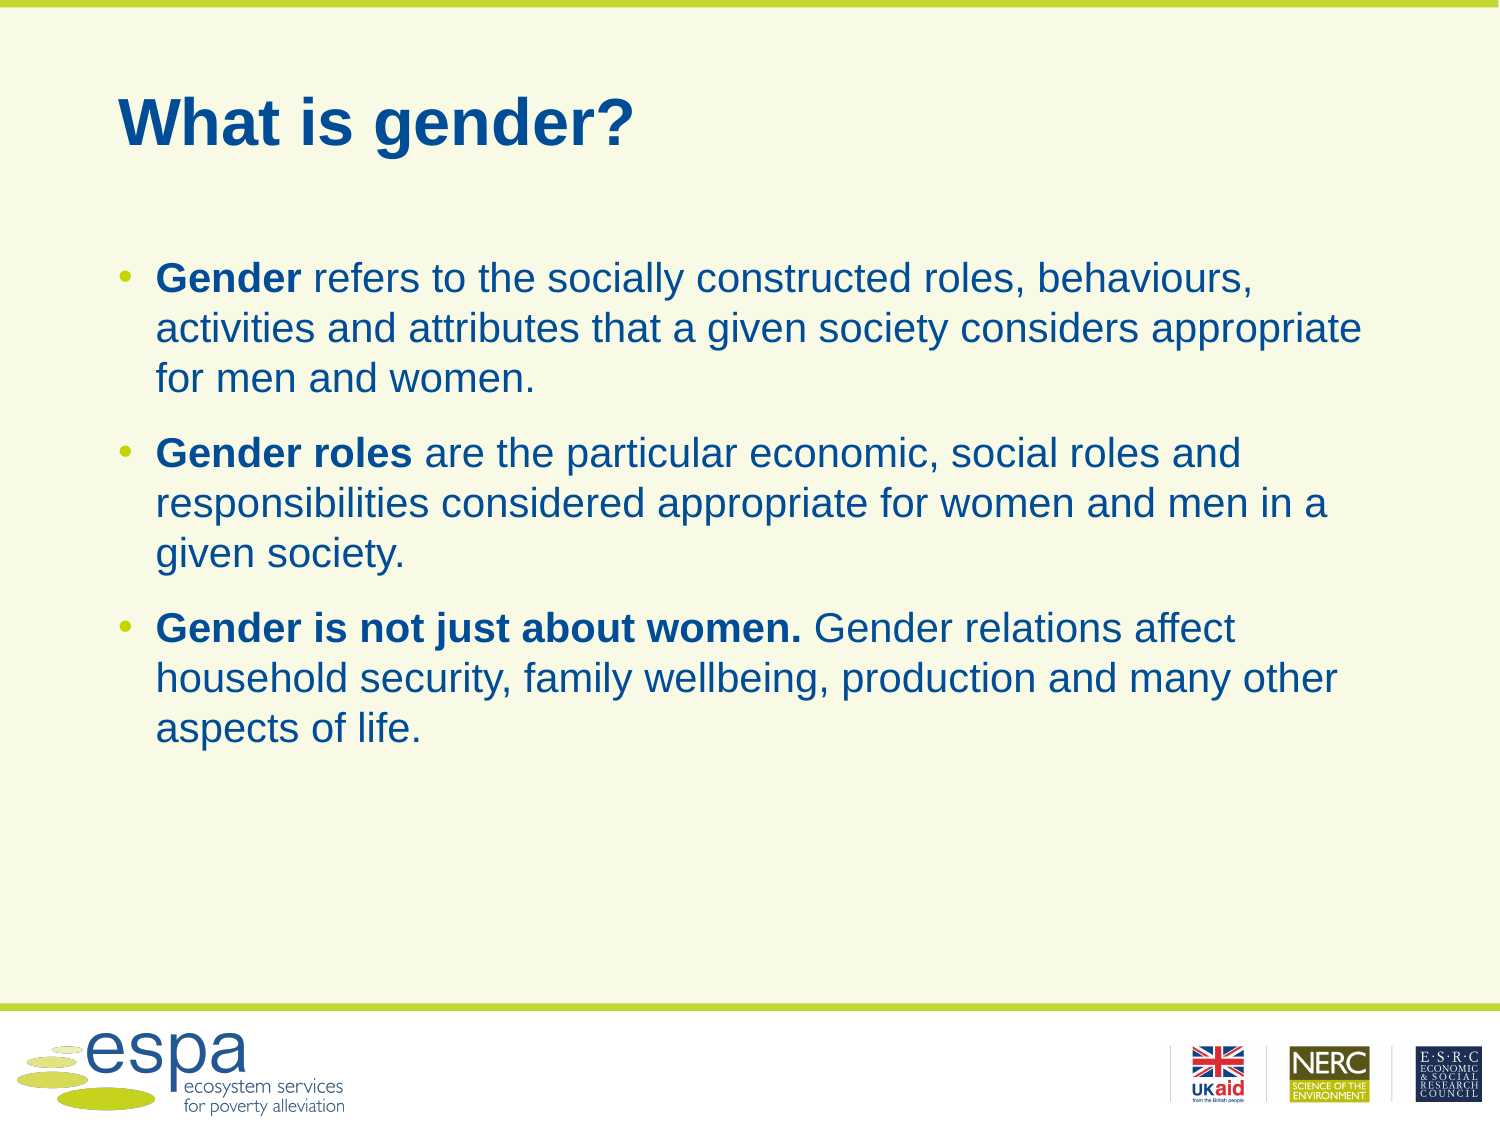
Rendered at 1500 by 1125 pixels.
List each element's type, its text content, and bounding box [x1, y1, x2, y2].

list Gender refers to the socially constructed roles, behaviours, activities and attributes that a given society considers appropriate for men and women. Gender roles are the particular economic, social roles and responsibilities considered appropriate for women and men in a given society. Gender is not just about women. Gender relations affect household security, family wellbeing, production and many other aspects of life. [103, 243, 1397, 957]
title What is gender? [103, 15, 1397, 233]
picture [1165, 1045, 1483, 1103]
picture [17, 1033, 344, 1116]
